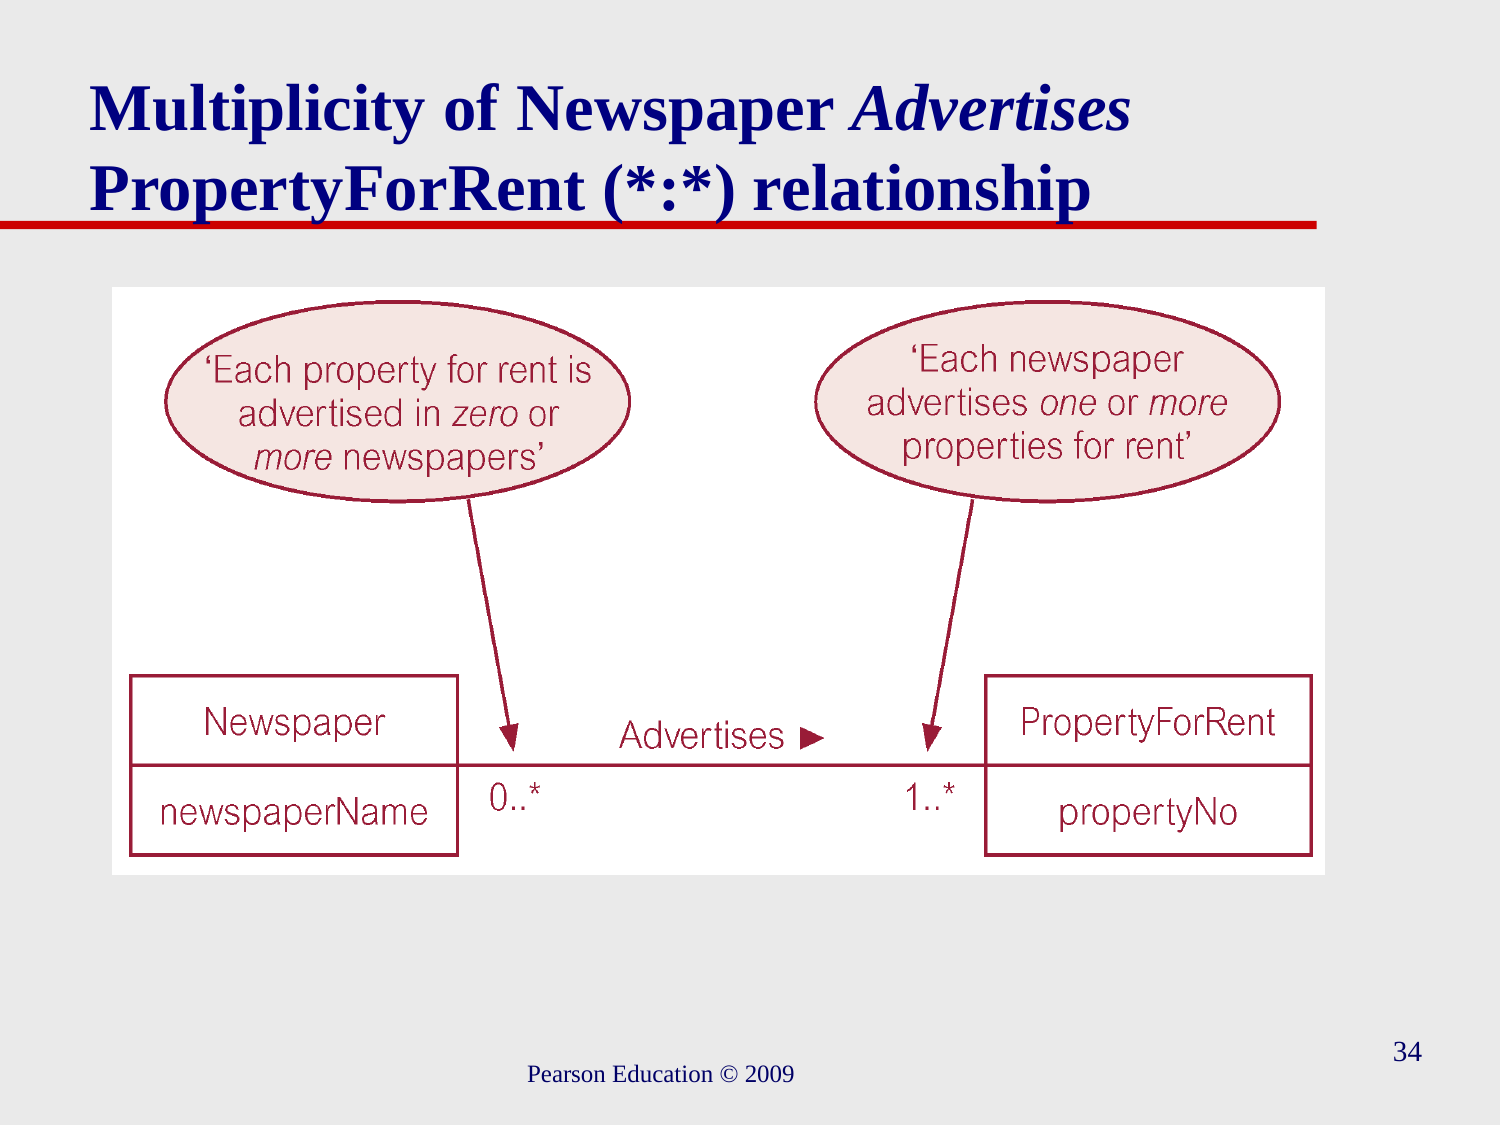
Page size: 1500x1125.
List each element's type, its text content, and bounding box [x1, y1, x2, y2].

title Multiplicity of Newspaper Advertises PropertyForRent (*:*) relationship [74, 49, 1351, 232]
picture [112, 287, 1326, 876]
text_box Pearson Education © 2009 [512, 1050, 1038, 1095]
slide_number 34 [1125, 1012, 1438, 1088]
